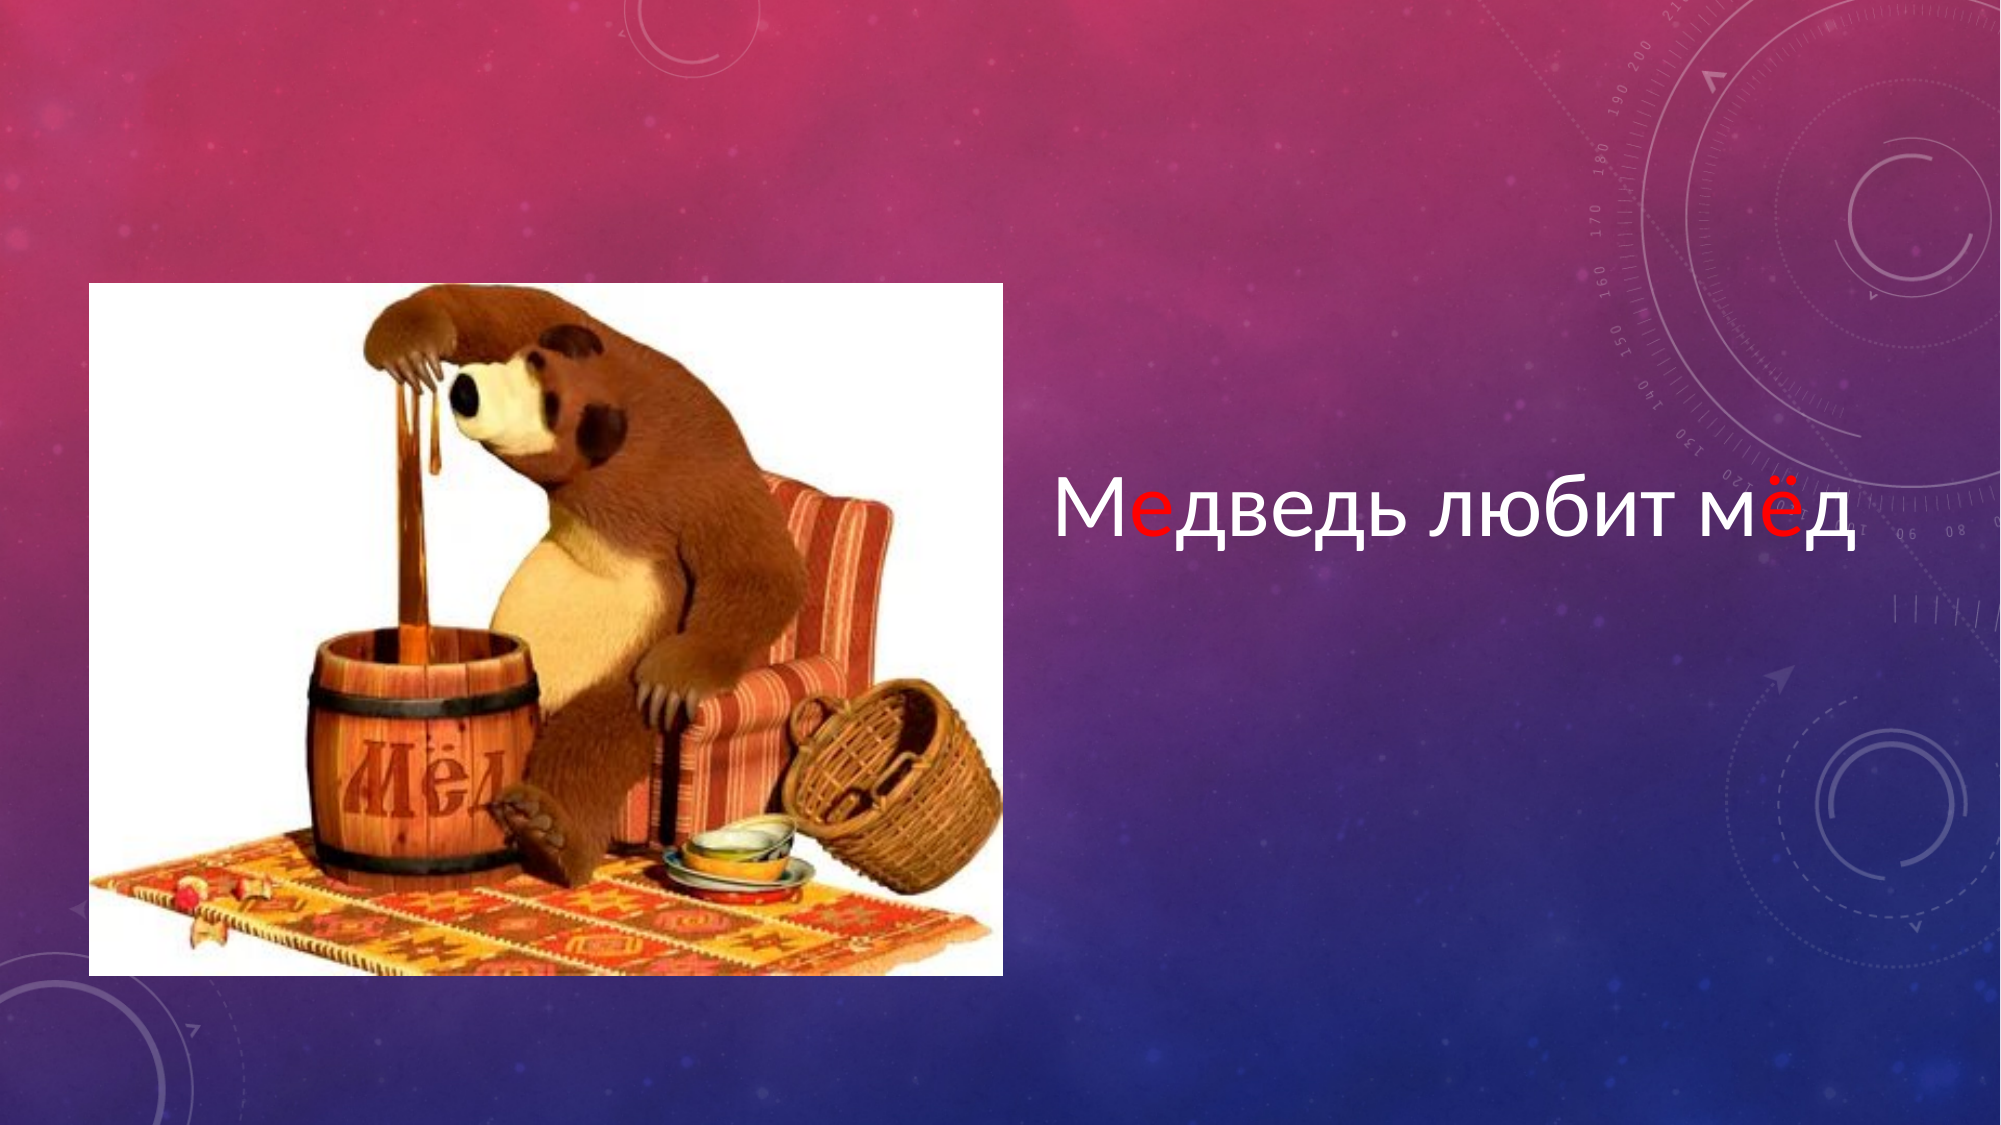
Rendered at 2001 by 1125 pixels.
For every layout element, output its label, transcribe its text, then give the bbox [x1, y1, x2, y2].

picture [0, 0, 2001, 1125]
list Медведь любит мёд [1036, 437, 1932, 864]
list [89, 282, 1004, 976]
